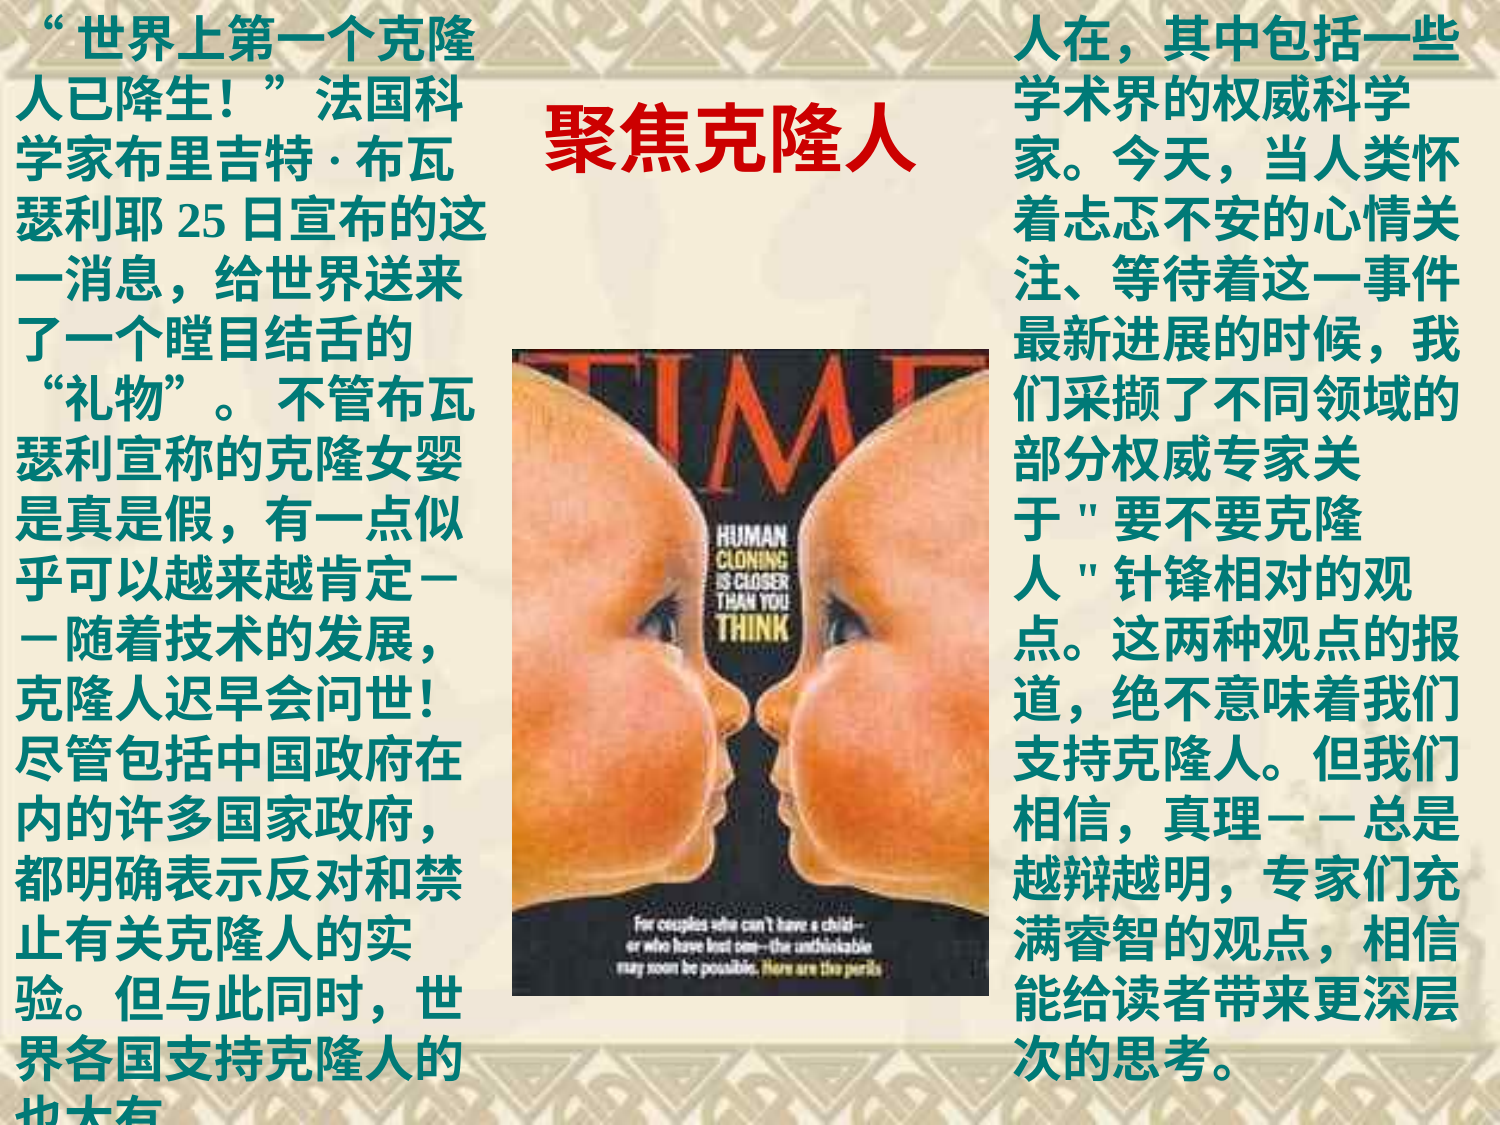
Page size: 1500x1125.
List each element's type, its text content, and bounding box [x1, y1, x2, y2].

text_box “世界上第一个克隆人已降生！”法国科学家布里吉特·布瓦瑟利耶25日宣布的这一消息，给世界送来了一个瞠目结舌的“礼物”。 不管布瓦瑟利宣称的克隆女婴是真是假，有一点似乎可以越来越肯定－－随着技术的发展，克隆人迟早会问世！尽管包括中国政府在内的许多国家政府，都明确表示反对和禁止有关克隆人的实验。但与此同时，世界各国支持克隆人的也大有 [0, 0, 513, 1125]
picture [512, 0, 1500, 1125]
text_box 人在，其中包括一些学术界的权威科学家。今天，当人类怀着忐忑不安的心情关注、等待着这一事件最新进展的时候，我们采撷了不同领域的部分权威专家关于"要不要克隆人"针锋相对的观点。这两种观点的报道，绝不意味着我们支持克隆人。但我们相信，真理－－总是越辩越明，专家们充满睿智的观点，相信能给读者带来更深层次的思考。 [997, 0, 1500, 1095]
title 聚焦克隆人 [525, 87, 938, 275]
